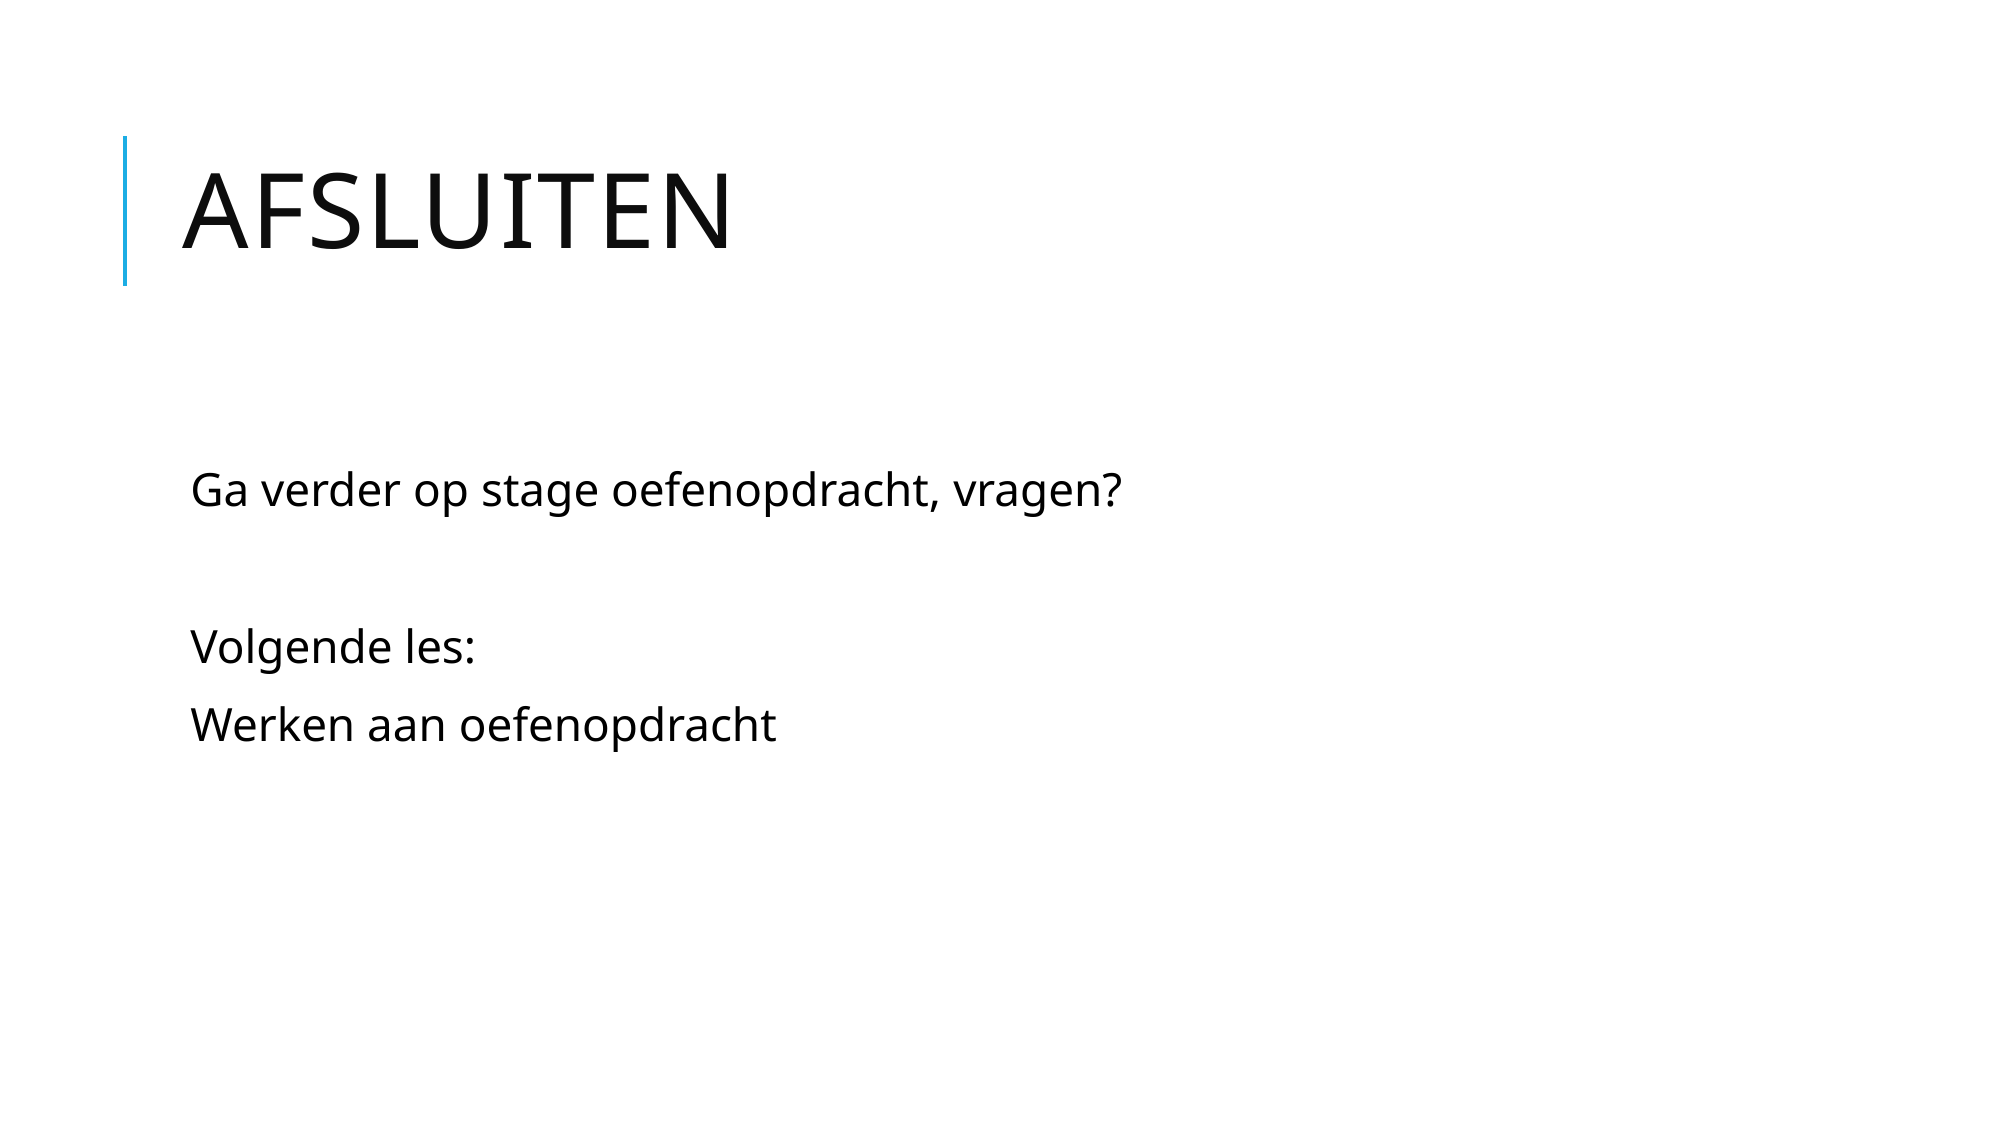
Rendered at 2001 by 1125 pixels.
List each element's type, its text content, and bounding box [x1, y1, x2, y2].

title Afsluiten [168, 96, 1763, 342]
list Ga verder op stage oefenopdracht, vragen? Volgende les: Werken aan oefenopdracht [168, 375, 1763, 1035]
